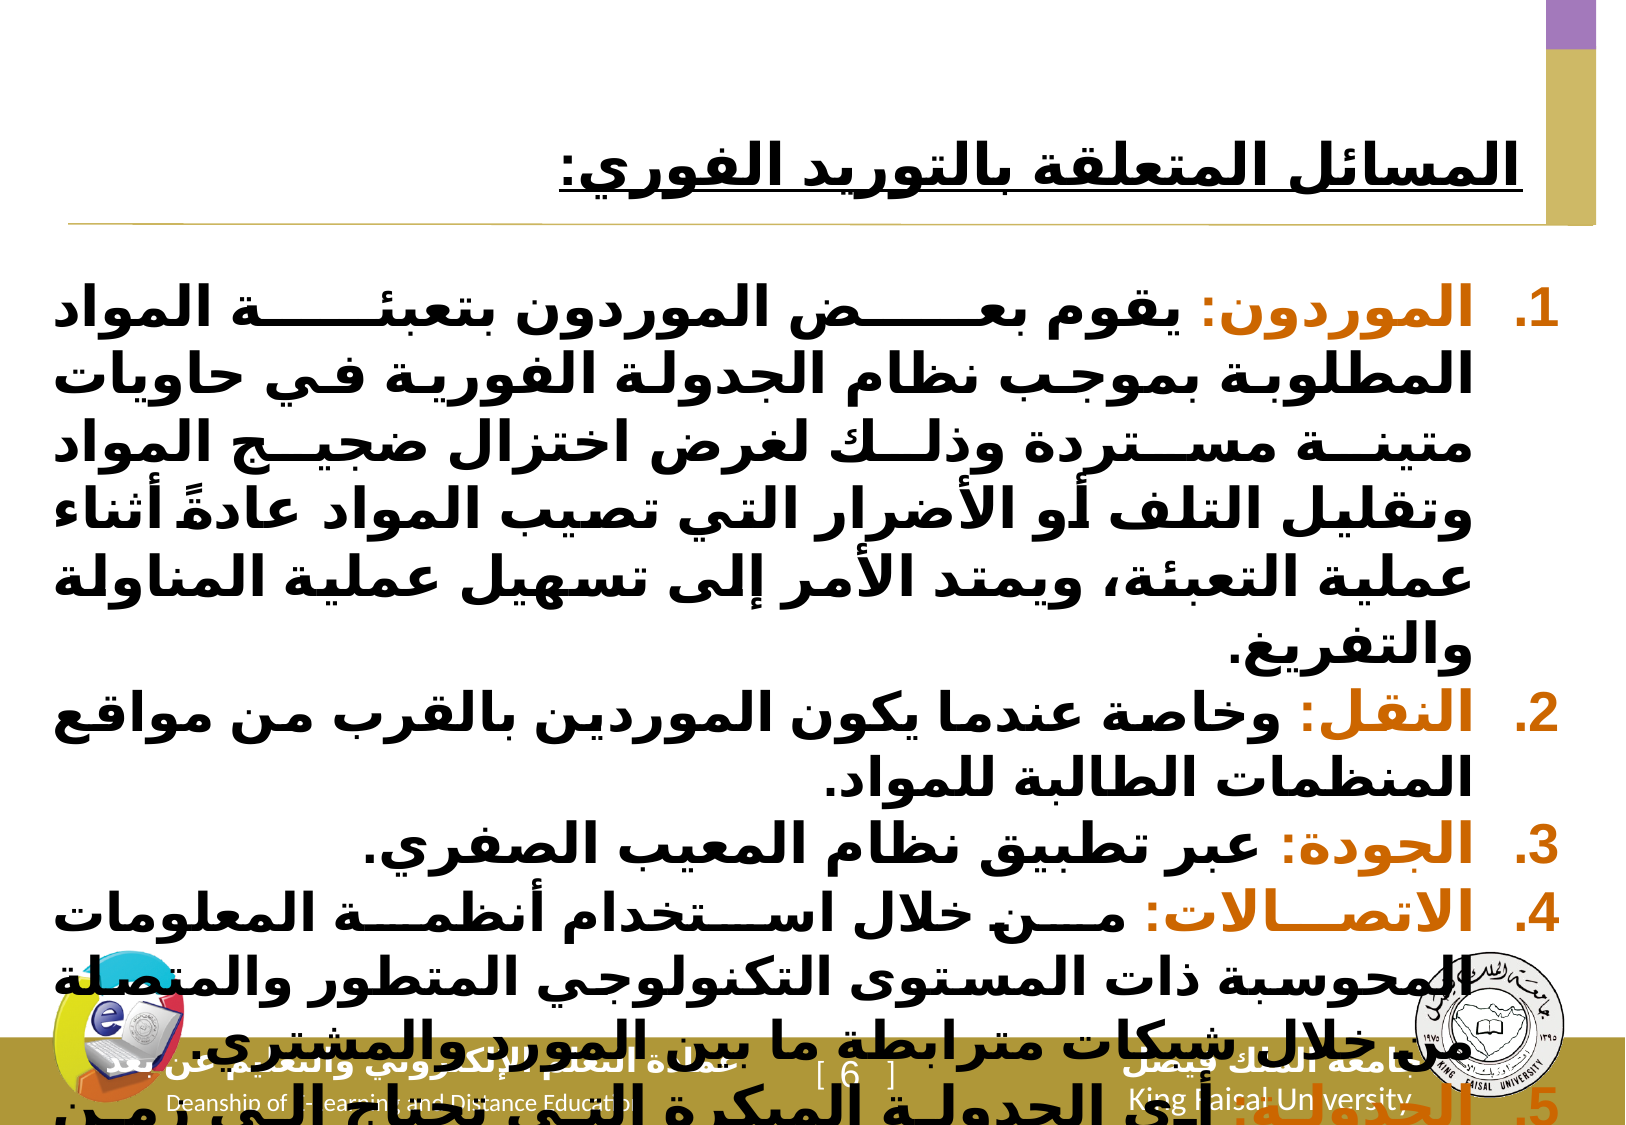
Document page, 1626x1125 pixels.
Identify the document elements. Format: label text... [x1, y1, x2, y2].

title المسائل المتعلقة بالتوريد الفوري: [0, 112, 1538, 213]
text_box الموردون: يقوم بعض الموردون بتعبئة المواد المطلوبة بموجب نظام الجدولة الفورية في حاويات متينة مستردة وذلك لغرض اختزال ضجيج المواد وتقليل التلف أو الأضرار التي تصيب المواد عادةً أثناء عملية التعبئة، ويمتد الأمر إلى تسهيل عملية المناولة والتفريغ. النقل: وخاصة عندما يكون الموردين بالقرب من مواقع المنظمات الطالبة للمواد. الجودة: عبر تطبيق نظام المعيب الصفري. الاتصالات: من خلال استخدام أنظمة المعلومات المحوسبة ذات المستوى التكنولوجي المتطور والمتصلة من خلال شبكات مترابطة ما بين المورد والمشتري. الجدولة: أي الجدولة المبكرة التي تحتاج إلى زمن قصير لإنجاز عملية التهيئة والنصب وتحقيق الجودة العالية، ... [37, 262, 1575, 1125]
